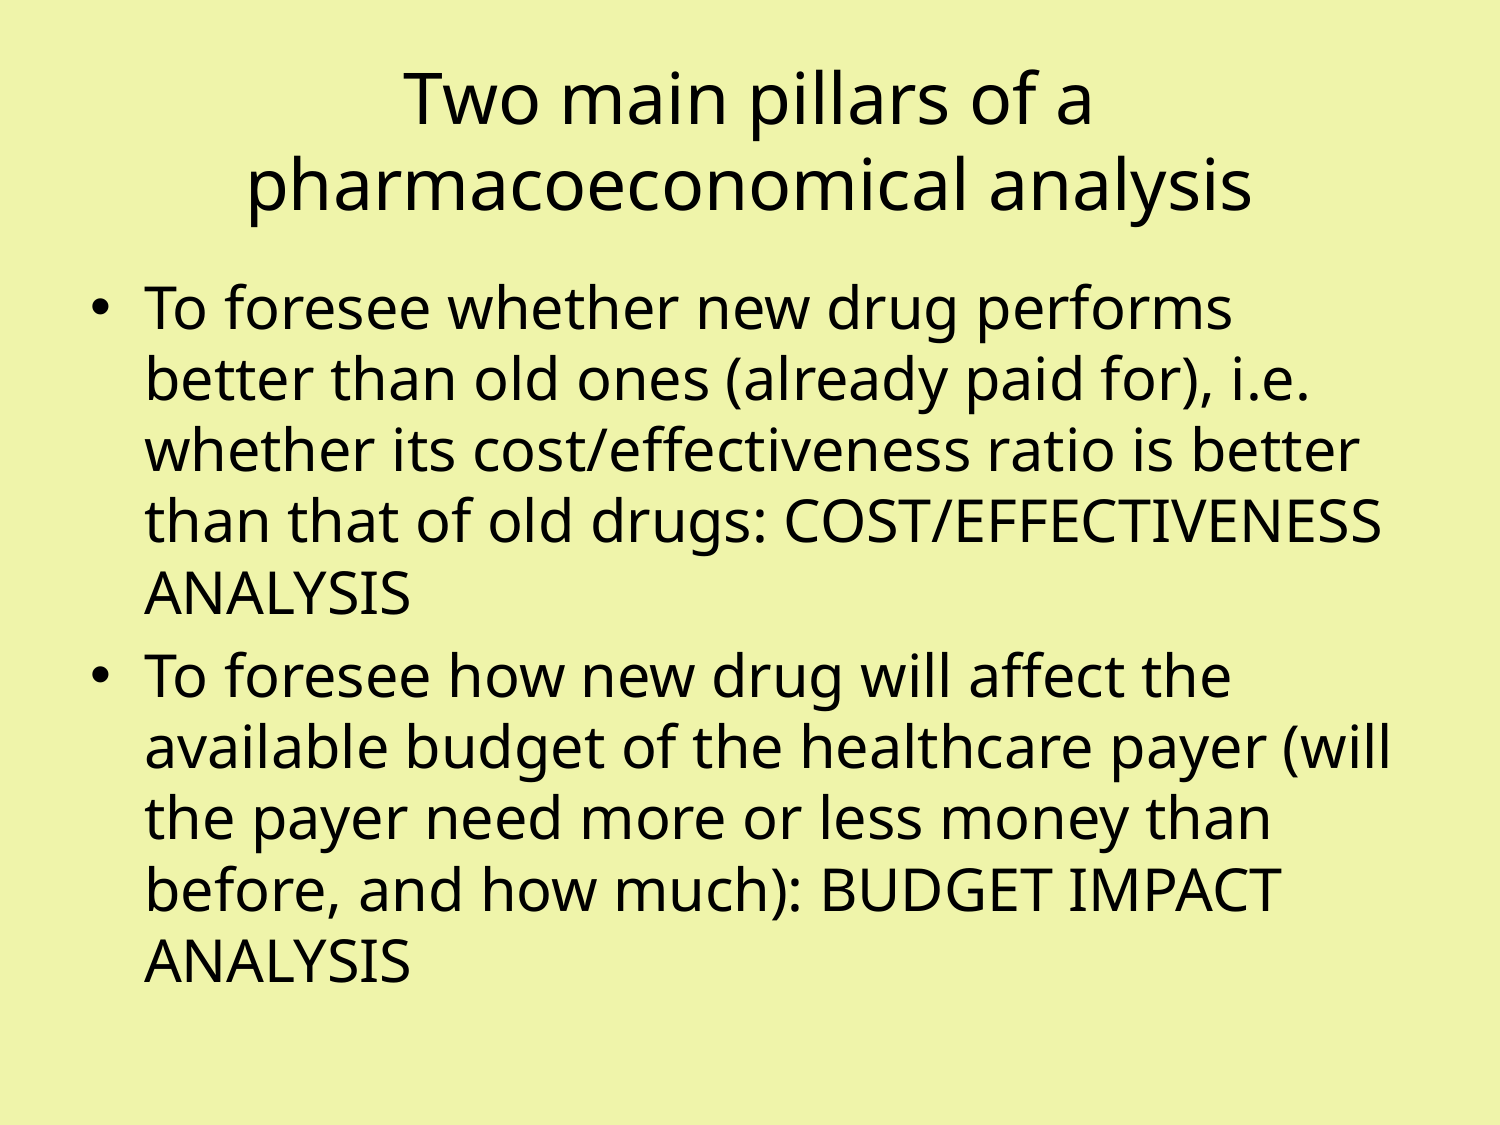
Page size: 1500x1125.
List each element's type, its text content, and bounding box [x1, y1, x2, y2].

list To foresee whether new drug performs better than old ones (already paid for), i.e. whether its cost/effectiveness ratio is better than that of old drugs: COST/EFFECTIVENESS ANALYSIS To foresee how new drug will affect the available budget of the healthcare payer (will the payer need more or less money than before, and how much): BUDGET IMPACT ANALYSIS [75, 262, 1425, 1005]
title Two main pillars of a pharmacoeconomical analysis [75, 45, 1425, 233]
